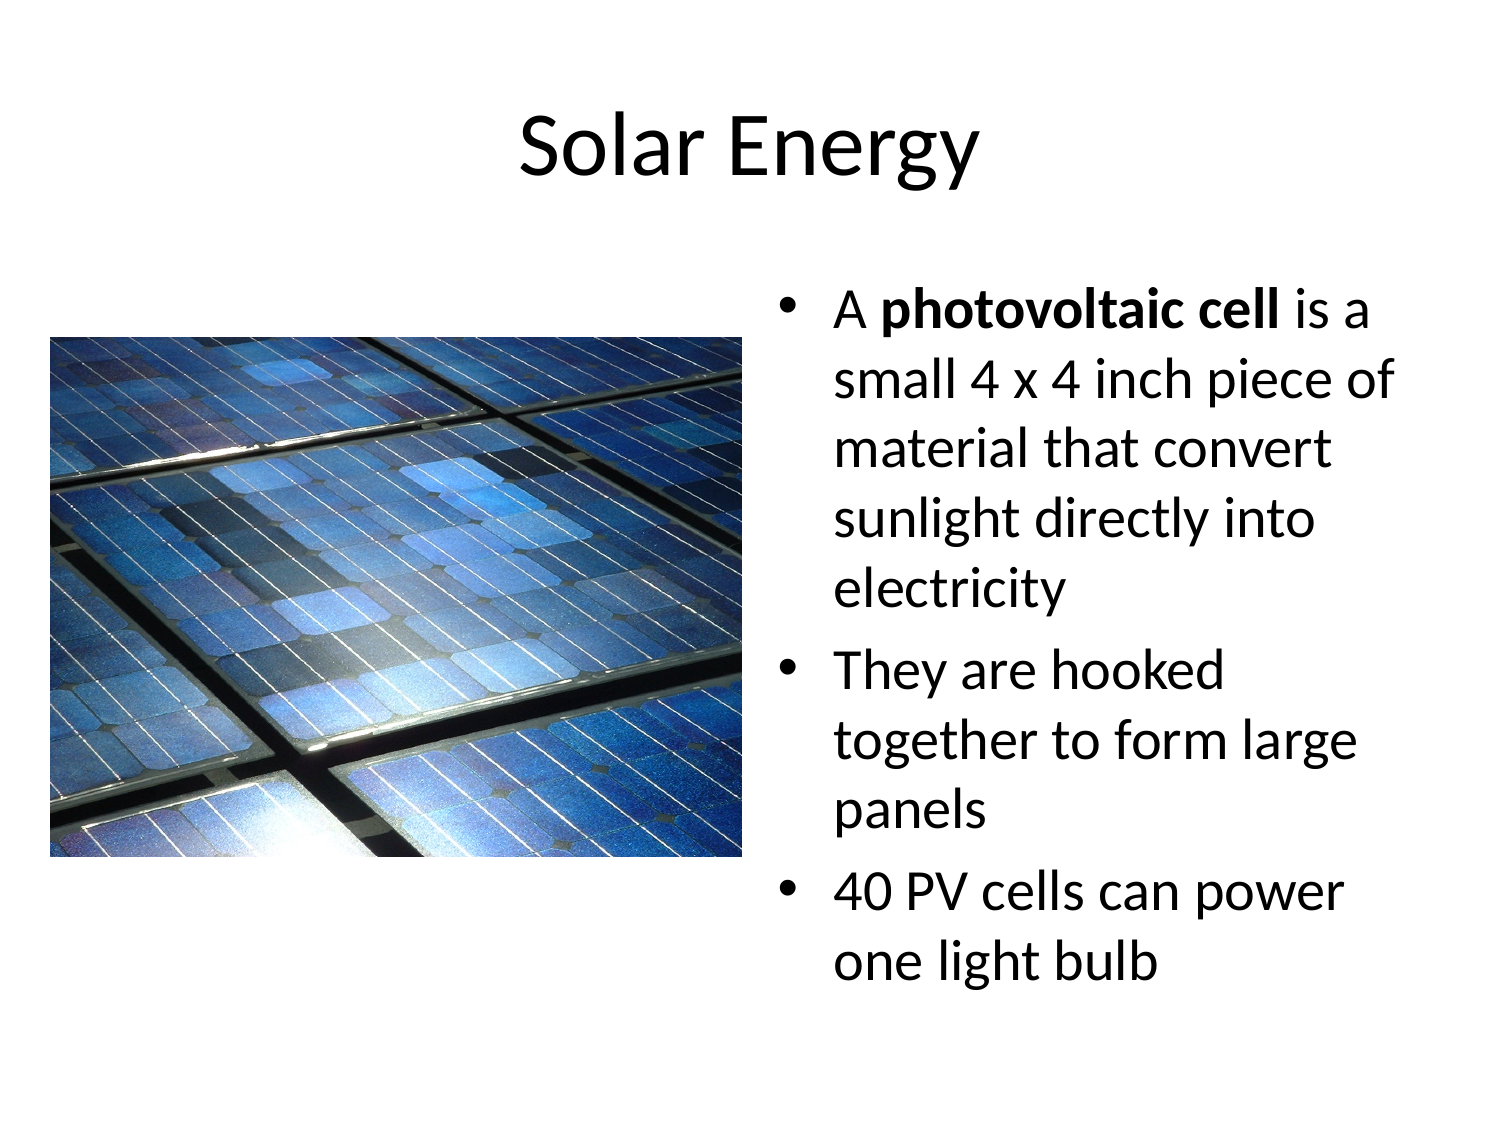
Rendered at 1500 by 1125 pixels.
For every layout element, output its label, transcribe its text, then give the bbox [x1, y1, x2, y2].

list A photovoltaic cell is a small 4 x 4 inch piece of material that convert sunlight directly into electricity They are hooked together to form large panels 40 PV cells can power one light bulb [762, 262, 1425, 1005]
title Solar Energy [75, 45, 1425, 233]
picture [49, 337, 742, 857]
